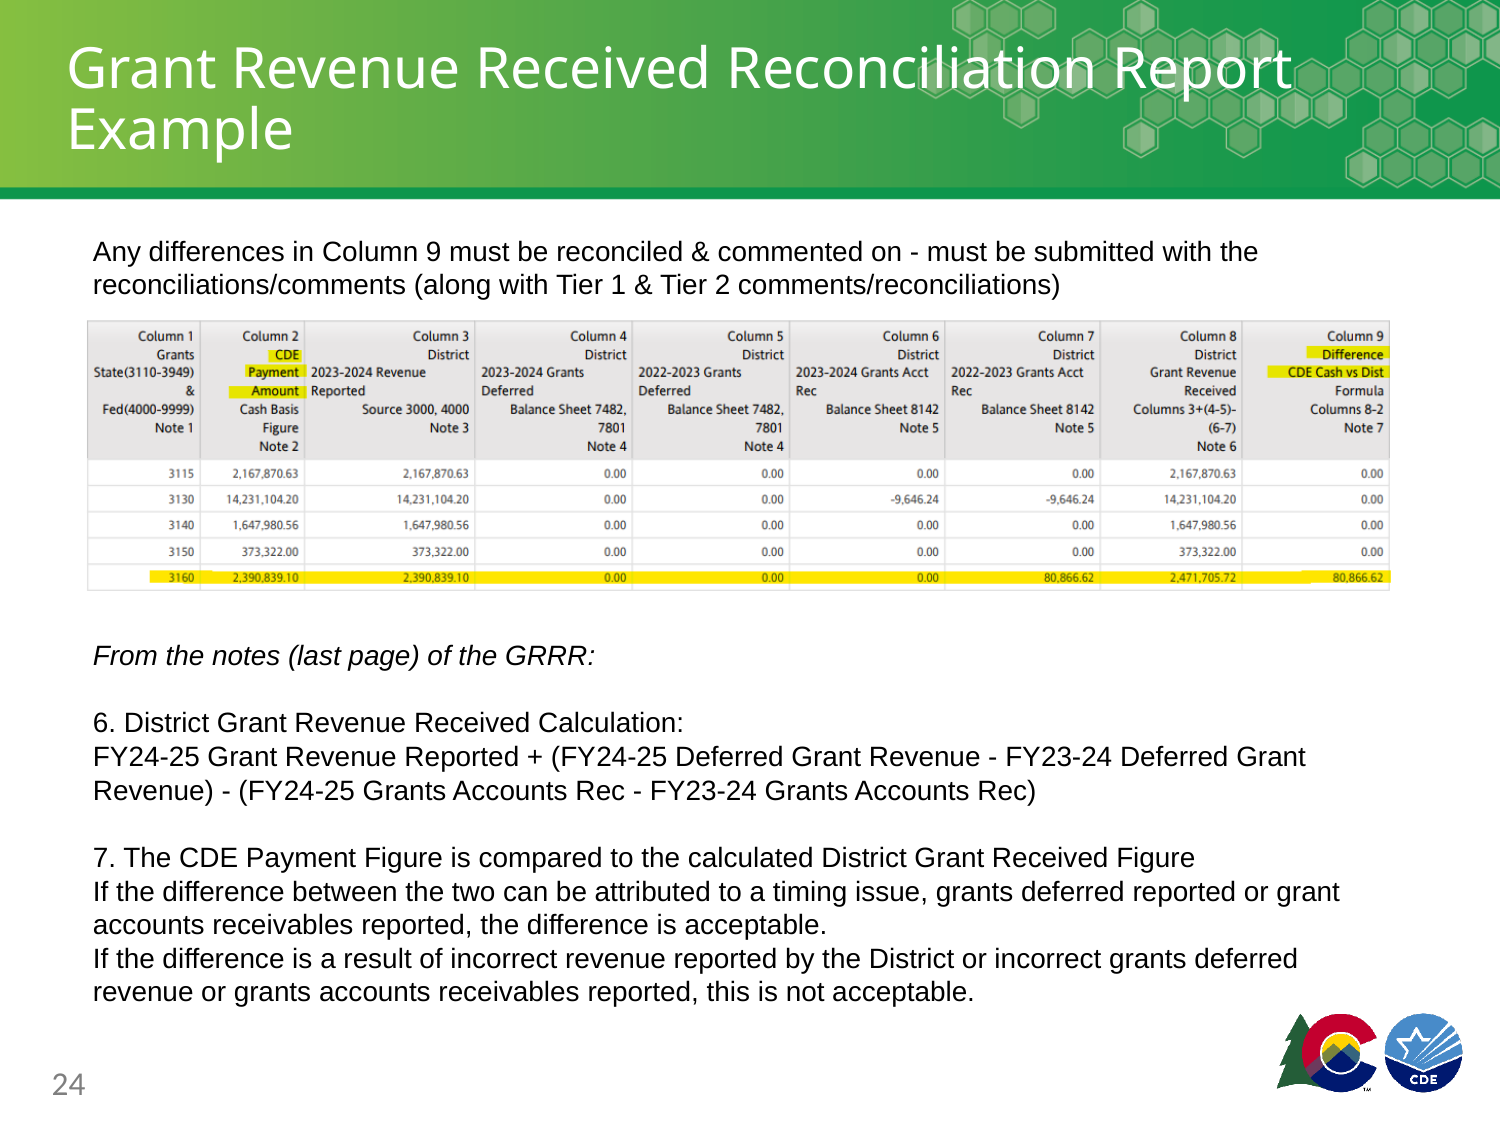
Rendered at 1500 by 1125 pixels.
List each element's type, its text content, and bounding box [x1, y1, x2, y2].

title Grant Revenue Received Reconciliation Report Example [66, 39, 1411, 164]
picture [0, 0, 1500, 200]
picture [83, 313, 1394, 591]
slide_number 24 [36, 1054, 375, 1115]
list Any differences in Column 9 must be reconciled & commented on - must be submitted with the reconciliations/comments (along with Tier 1 & Tier 2 comments/reconciliations) From the notes (last page) of the GRRR: 6. District Grant Revenue Received Calculation: FY24-25 Grant Revenue Reported + (FY24-25 Deferred Grant Revenue - FY23-24 Deferred Grant Revenue) - (FY24-25 Grants Accounts Rec - FY23-24 Grants Accounts Rec) 7. The CDE Payment Figure is compared to the calculated District Grant Received Figure If the difference between the two can be attributed to a timing issue, grants deferred reported or grant accounts receivables reported, the difference is acceptable. If the difference is a result of incorrect revenue reported by the District or incorrect grants deferred revenue or grants accounts receivables reported, this is not acceptable. [93, 233, 1387, 312]
picture [1275, 1012, 1463, 1093]
list Any differences in Column 9 must be reconciled & commented on - must be submitted with the reconciliations/comments (along with Tier 1 & Tier 2 comments/reconciliations) From the notes (last page) of the GRRR: 6. District Grant Revenue Received Calculation: FY24-25 Grant Revenue Reported + (FY24-25 Deferred Grant Revenue - FY23-24 Deferred Grant Revenue) - (FY24-25 Grants Accounts Rec - FY23-24 Grants Accounts Rec) 7. The CDE Payment Figure is compared to the calculated District Grant Received Figure If the difference between the two can be attributed to a timing issue, grants deferred reported or grant accounts receivables reported, the difference is acceptable. If the difference is a result of incorrect revenue reported by the District or incorrect grants deferred revenue or grants accounts receivables reported, this is not acceptable. [93, 600, 1387, 1020]
